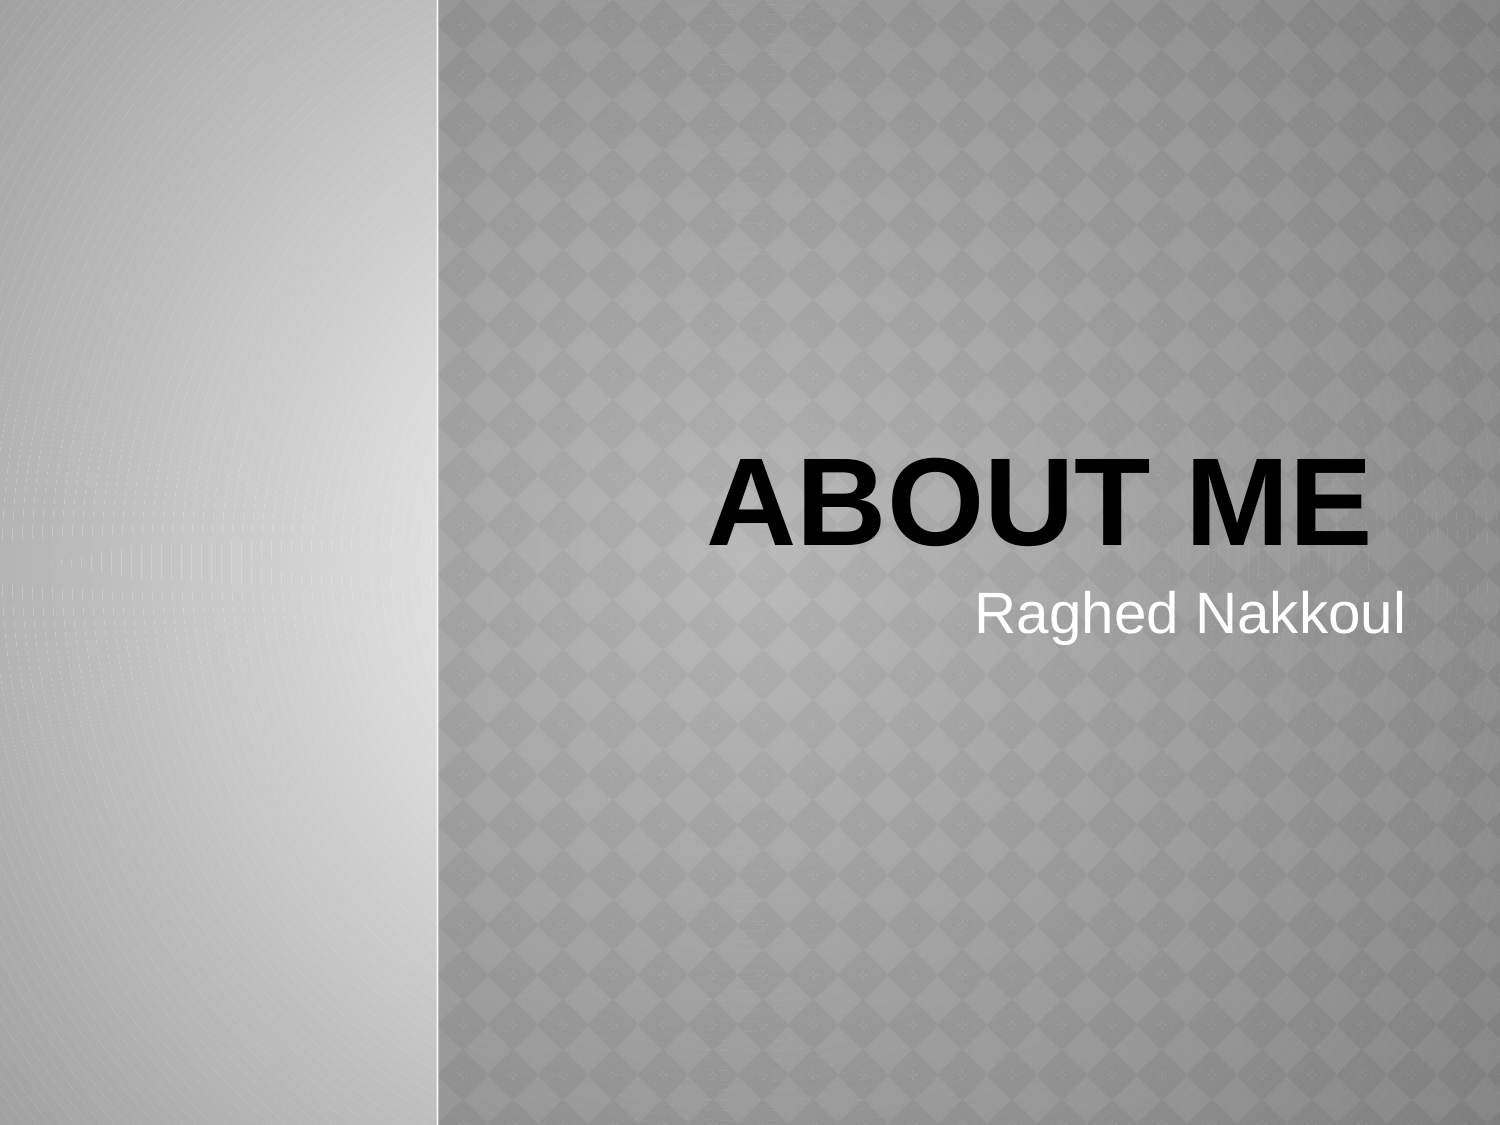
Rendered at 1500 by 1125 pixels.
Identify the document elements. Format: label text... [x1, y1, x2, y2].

title About Me [612, 99, 1450, 571]
subtitle Raghed Nakkoul [575, 575, 1415, 756]
